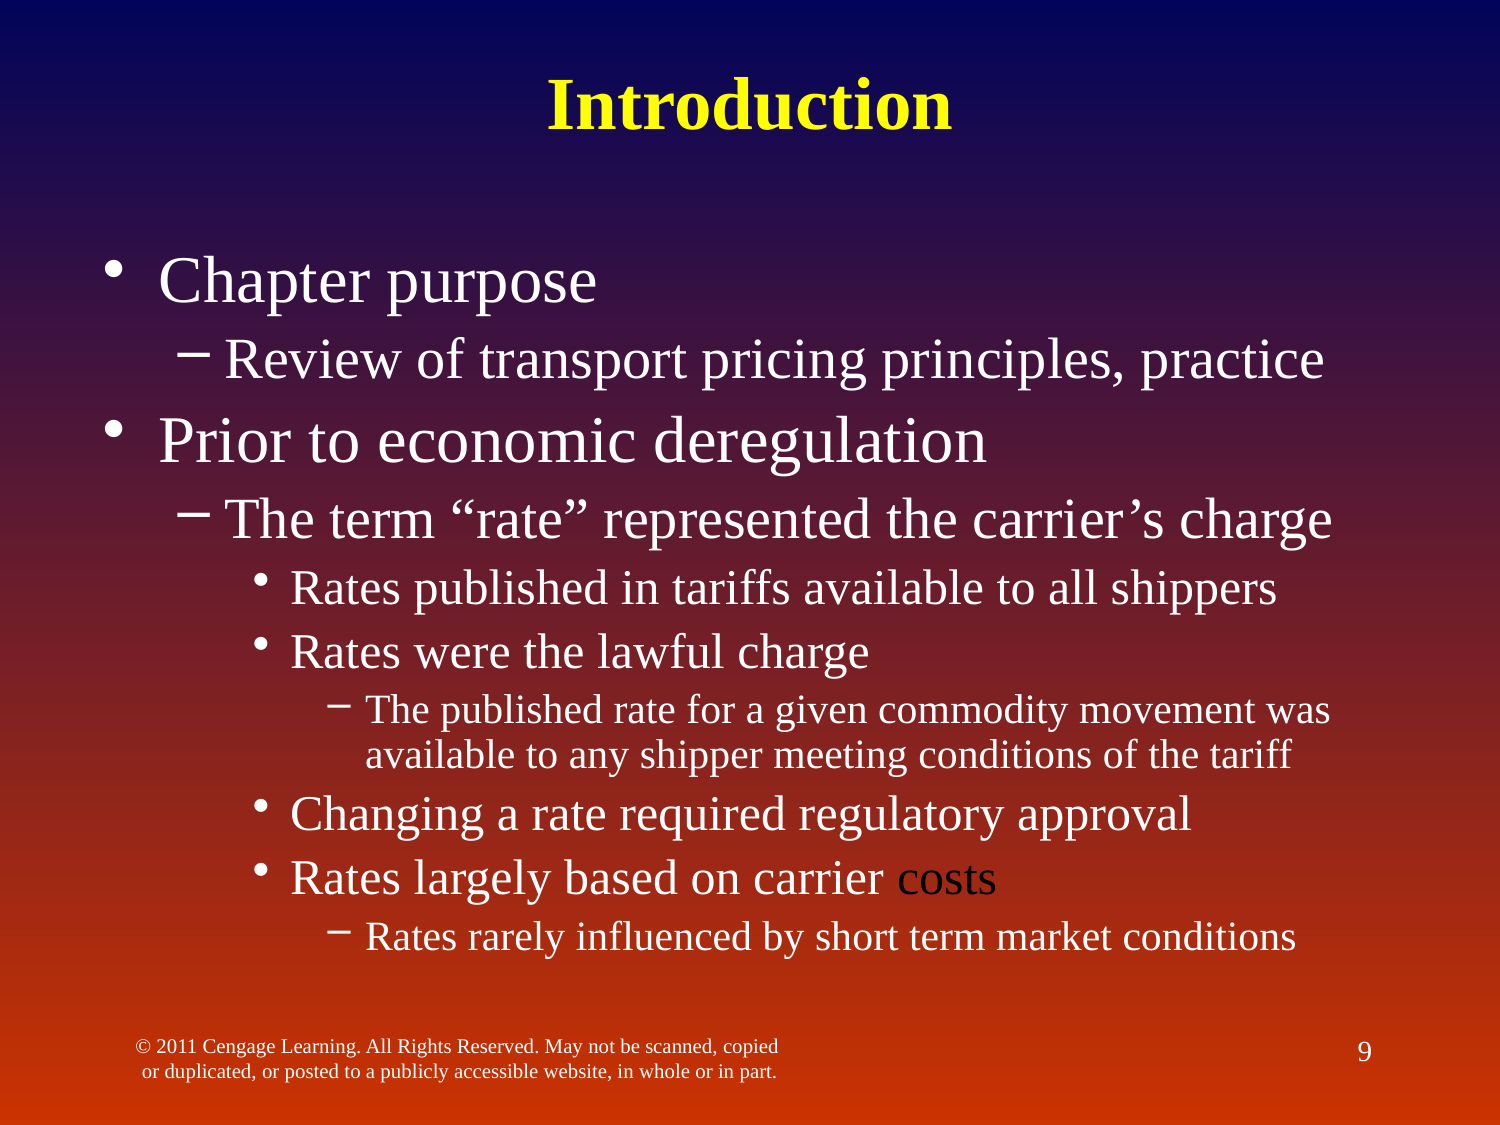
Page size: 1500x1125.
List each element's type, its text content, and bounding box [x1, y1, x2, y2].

title Introduction [112, 37, 1388, 163]
slide_number 9 [1074, 1024, 1388, 1101]
footer © 2011 Cengage Learning. All Rights Reserved. May not be scanned, copied or duplicated, or posted to a publicly accessible website, in whole or in part. [112, 1024, 813, 1101]
list Chapter purpose Review of transport pricing principles, practice Prior to economic deregulation The term “rate” represented the carrier’s charge Rates published in tariffs available to all shippers Rates were the lawful charge The published rate for a given commodity movement was available to any shipper meeting conditions of the tariff Changing a rate required regulatory approval Rates largely based on carrier costs Rates rarely influenced by short term market conditions [87, 237, 1413, 1013]
